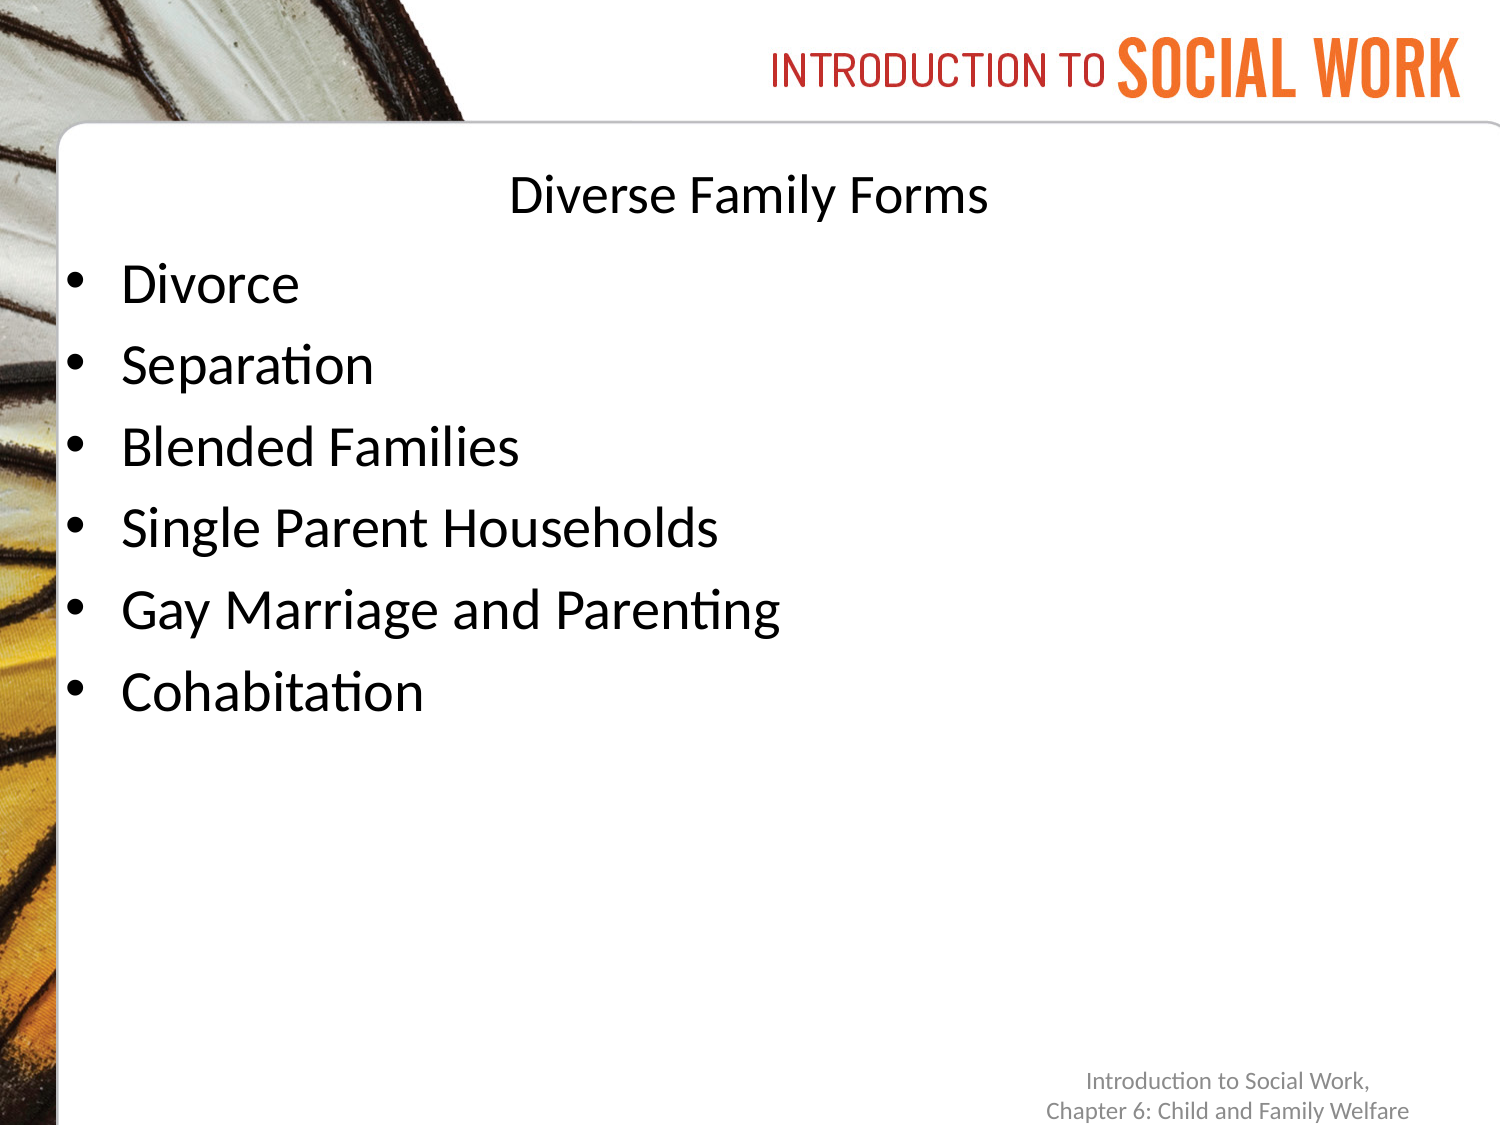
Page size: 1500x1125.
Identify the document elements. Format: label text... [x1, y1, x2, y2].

picture [0, 0, 1500, 1125]
title Diverse Family Forms [75, 149, 1425, 233]
footer Introduction to Social Work, Chapter 6: Child and Family Welfare [987, 1065, 1475, 1125]
list Divorce Separation Blended Families Single Parent Households Gay Marriage and Parenting Cohabitation [50, 237, 1500, 1050]
